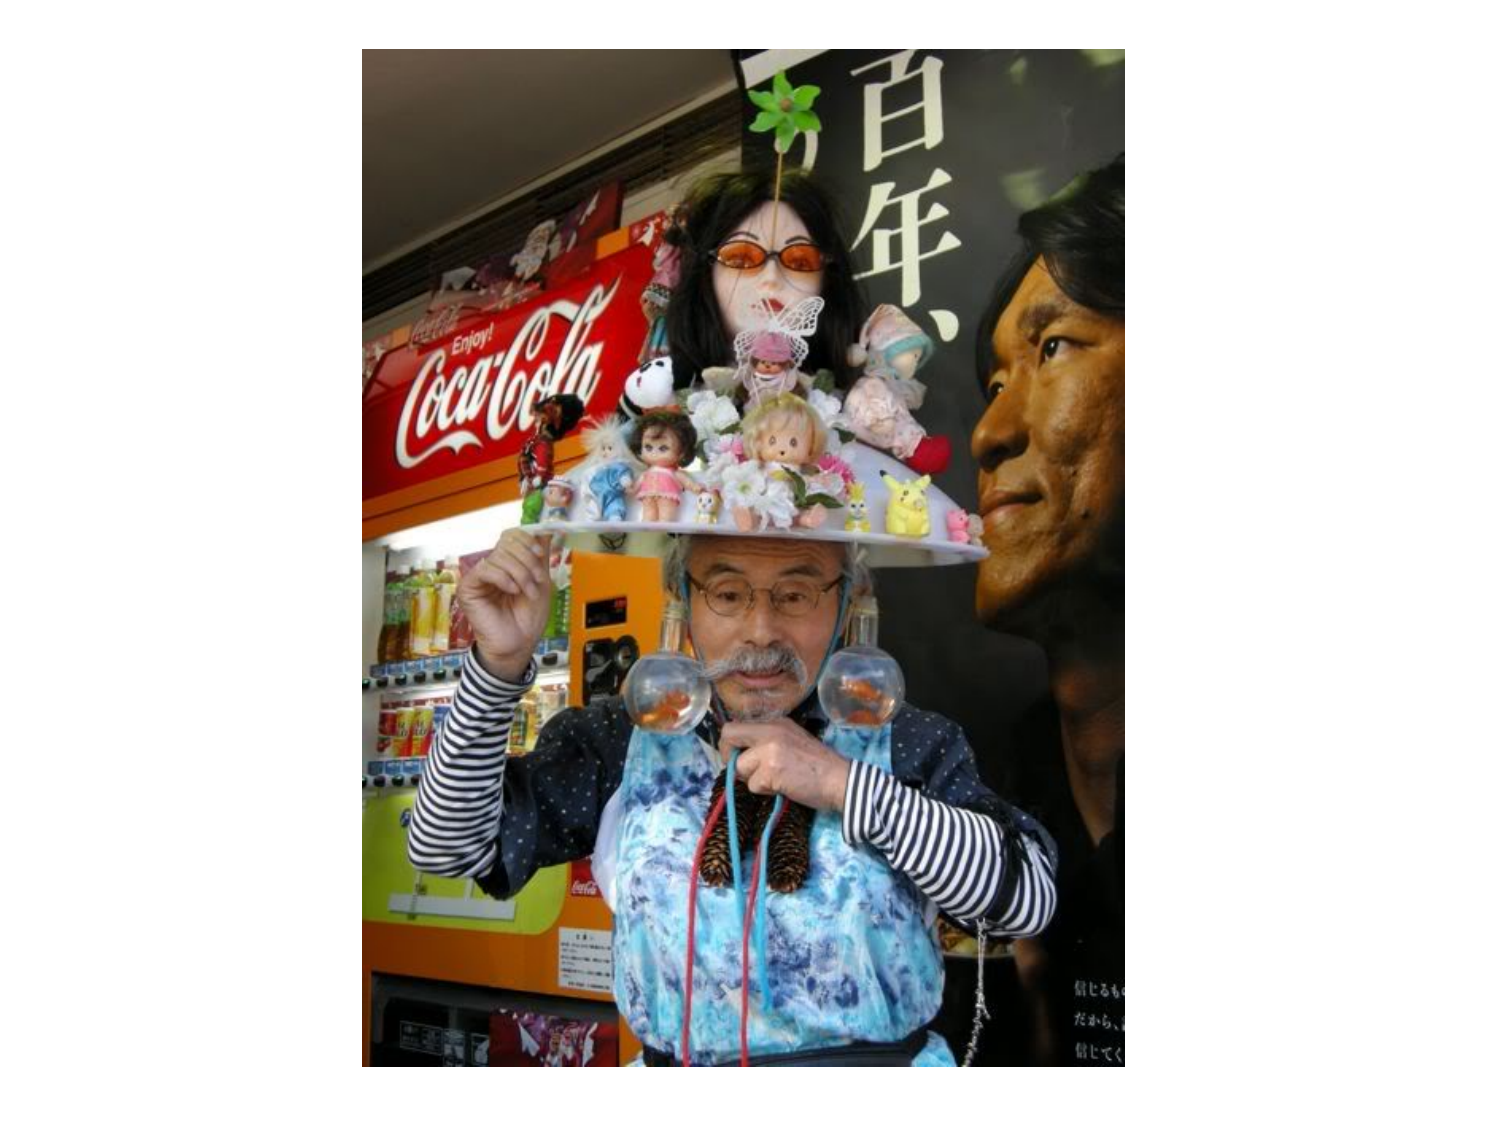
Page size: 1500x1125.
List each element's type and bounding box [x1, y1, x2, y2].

picture [362, 49, 1126, 1067]
